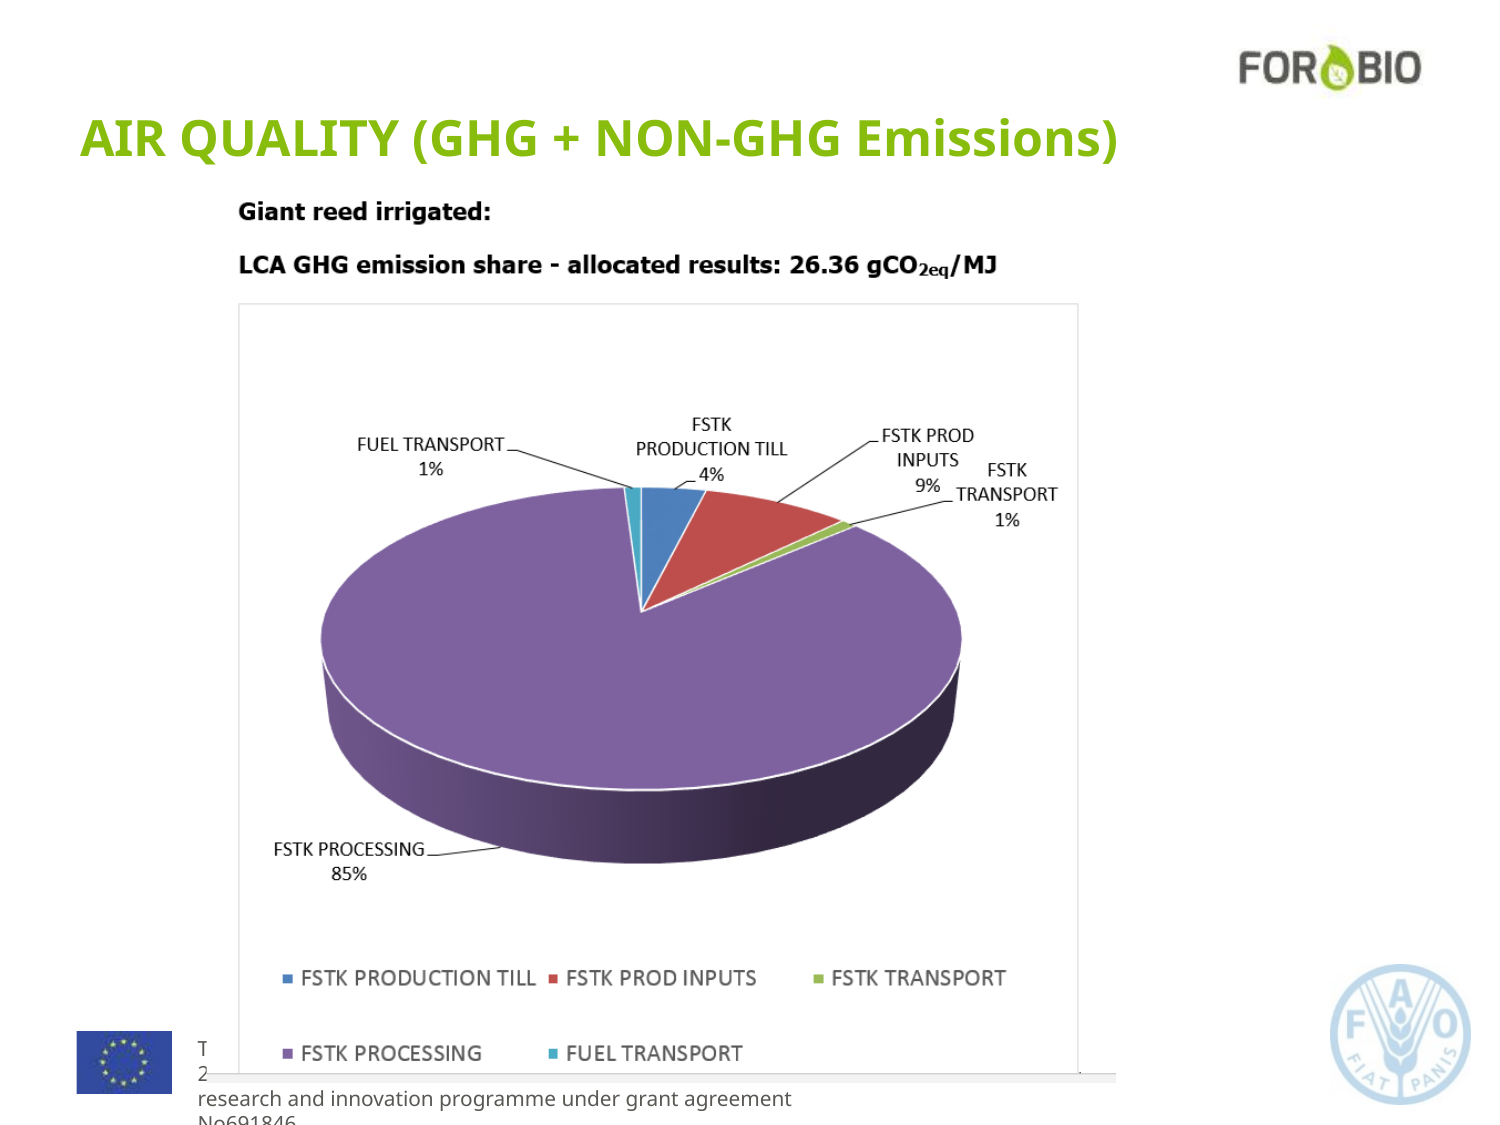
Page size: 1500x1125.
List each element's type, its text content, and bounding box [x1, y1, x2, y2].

picture [1330, 963, 1471, 1105]
picture [206, 184, 1117, 1083]
picture [1187, 23, 1473, 114]
title AIR QUALITY (GHG + NON-GHG Emissions) [64, 42, 1235, 231]
picture [76, 1031, 172, 1094]
